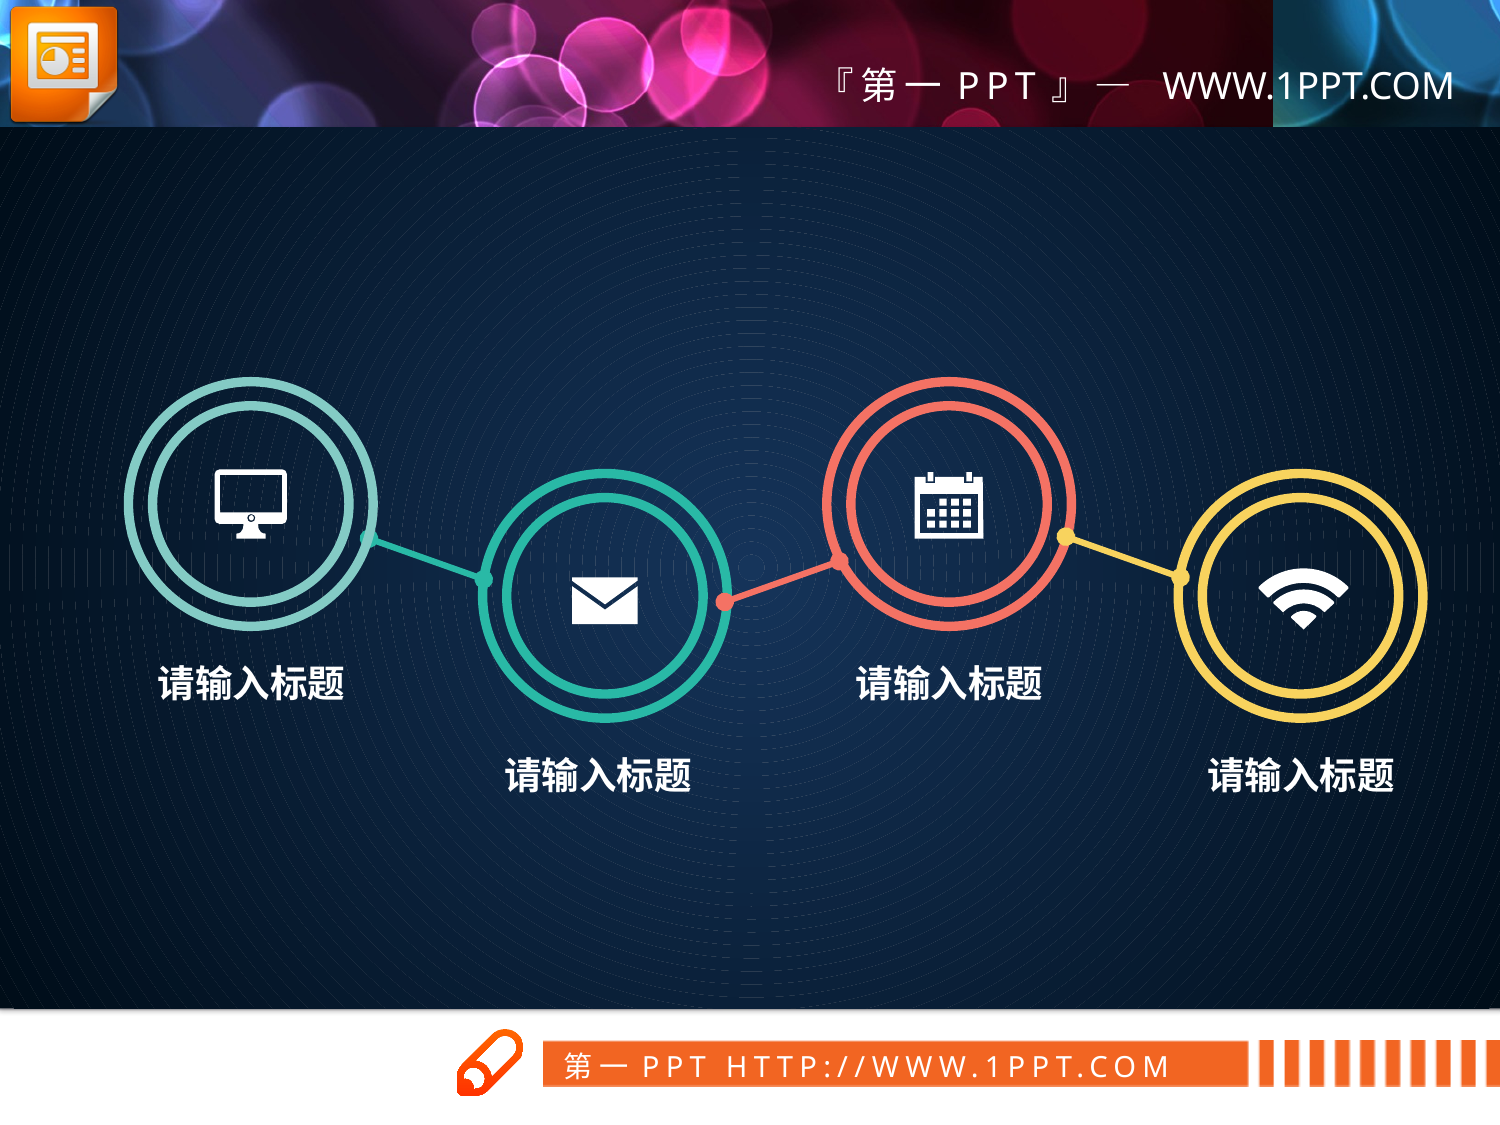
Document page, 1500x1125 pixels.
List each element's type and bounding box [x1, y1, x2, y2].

text_box [128, 381, 1424, 807]
picture [543, 1040, 1500, 1087]
picture [0, 0, 1500, 127]
